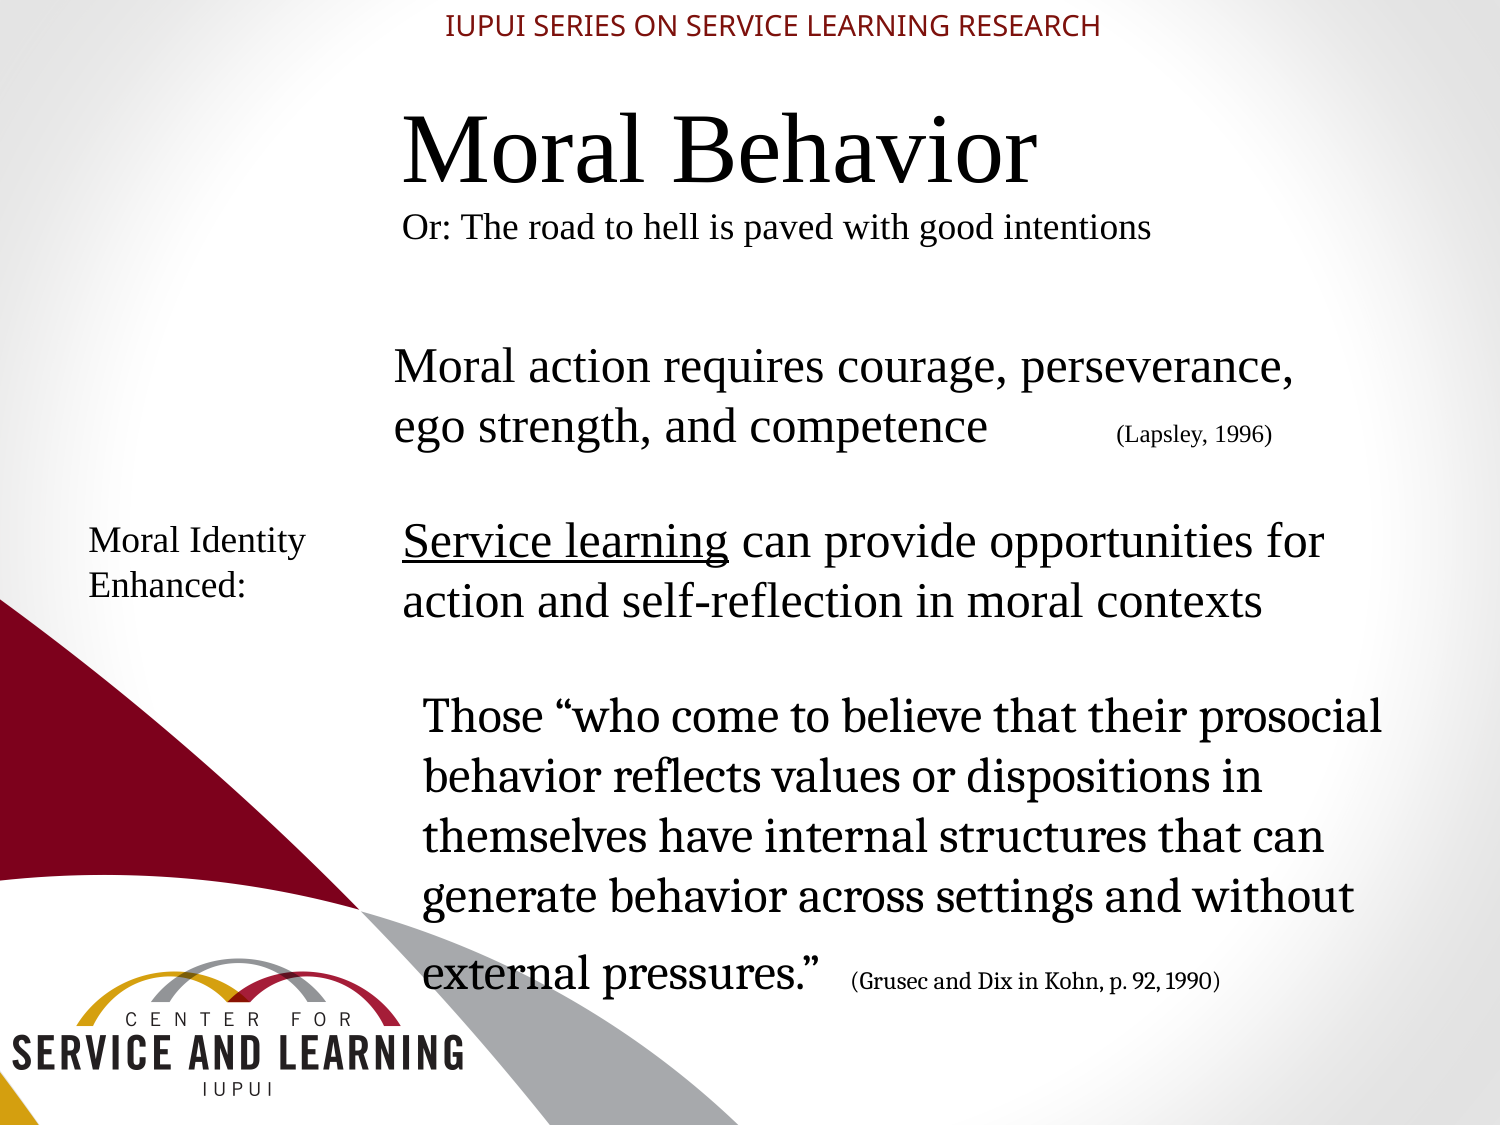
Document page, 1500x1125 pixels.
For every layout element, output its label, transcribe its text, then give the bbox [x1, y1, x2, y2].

text_box Moral Identity Enhanced: [73, 507, 322, 612]
picture [0, 0, 1500, 1125]
text_box Moral Behavior Or: The road to hell is paved with good intentions [387, 75, 1167, 255]
text_box Moral action requires courage, perseverance, ego strength, and competence (Lapsley, 1996) [378, 324, 1335, 460]
text_box IUPUI SERIES ON SERVICE LEARNING RESEARCH [381, 0, 1167, 50]
list Those “who come to believe that their prosocial behavior reflects values or dispositions in themselves have internal structures that can generate behavior across settings and without external pressures.” (Grusec and Dix in Kohn, p. 92, 1990) [351, 675, 1434, 1063]
text_box Service learning can provide opportunities for action and self-reflection in moral contexts [387, 499, 1463, 635]
